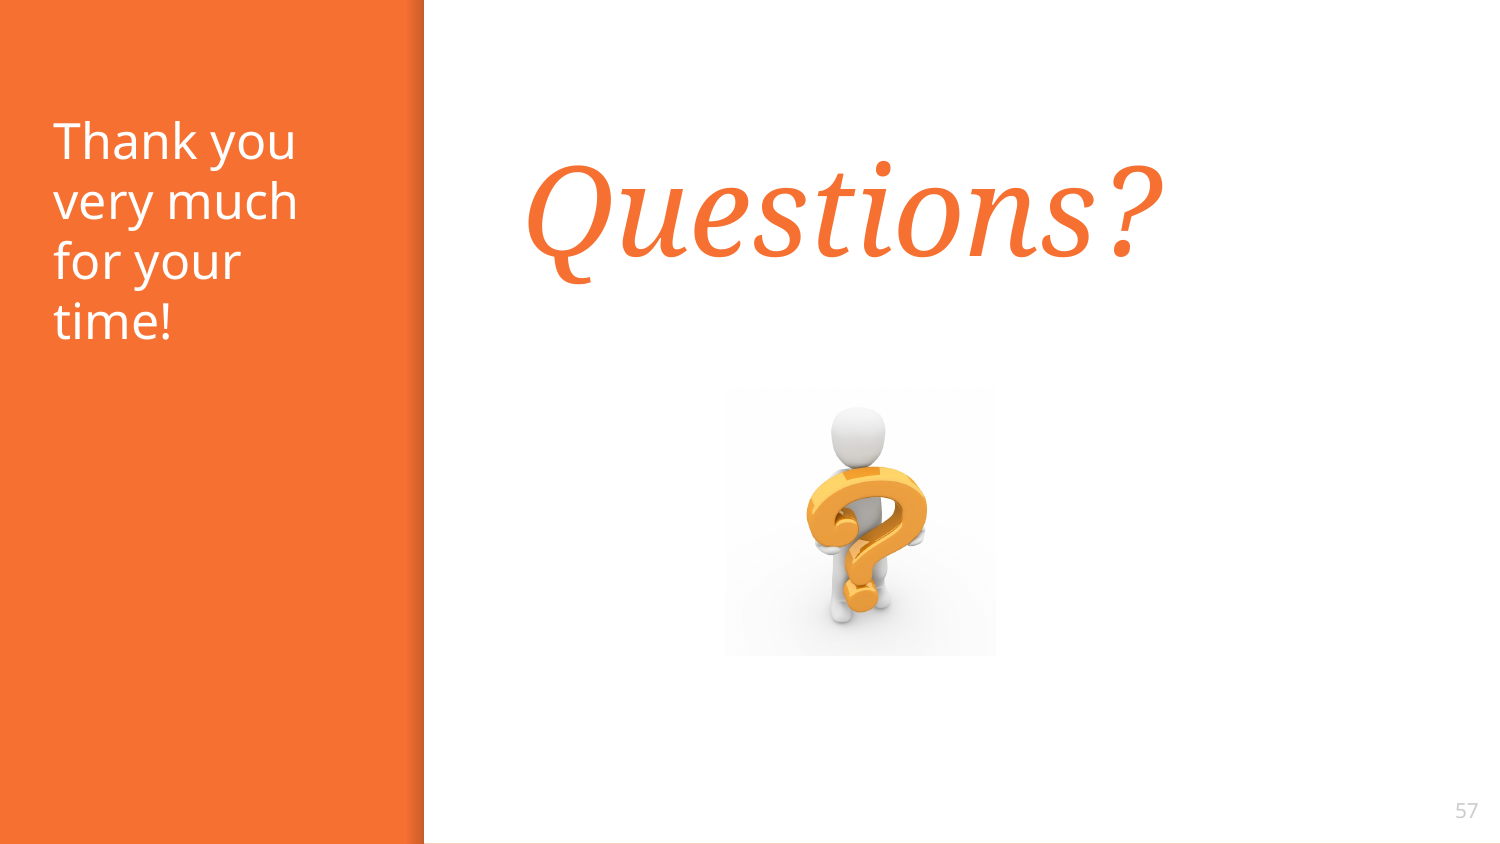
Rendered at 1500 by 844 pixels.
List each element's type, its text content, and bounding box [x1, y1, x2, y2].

title Thank you very much for your time! [38, 94, 375, 748]
slide_number ‹#› [1403, 779, 1494, 844]
picture [726, 386, 996, 657]
list Questions? [506, 94, 1250, 286]
